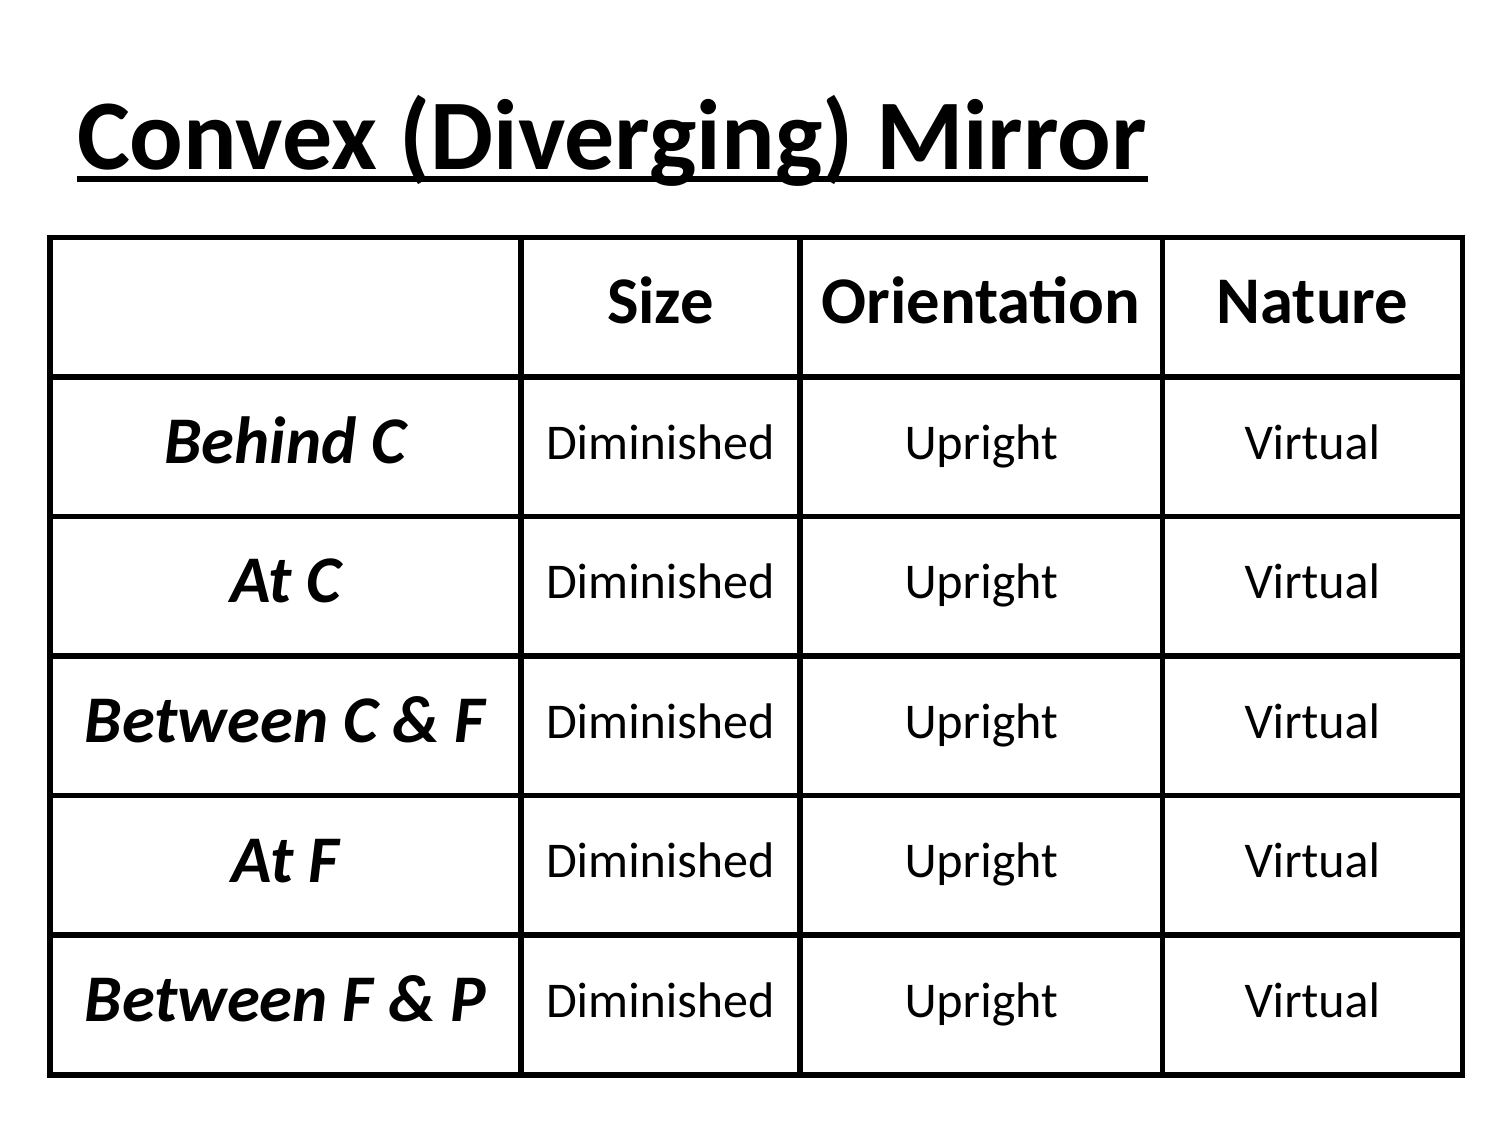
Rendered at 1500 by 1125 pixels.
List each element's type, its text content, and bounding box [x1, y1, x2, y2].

table_cell Upright [803, 380, 1160, 514]
table_cell Virtual [1165, 380, 1460, 514]
table_cell Virtual [1165, 938, 1460, 1072]
table_cell Diminished [524, 798, 797, 932]
table_cell Diminished [524, 659, 797, 793]
table_cell Virtual [1165, 798, 1460, 932]
table_cell Upright [803, 798, 1160, 932]
table_cell Virtual [1165, 519, 1460, 653]
table_header [53, 240, 518, 374]
table_cell Upright [803, 519, 1160, 653]
text_box Convex (Diverging) Mirror [62, 62, 1400, 198]
table_cell Virtual [1165, 659, 1460, 793]
table_header Nature [1165, 240, 1460, 374]
table_cell Diminished [524, 519, 797, 653]
table_cell Diminished [524, 938, 797, 1072]
table_cell Upright [803, 659, 1160, 793]
table_header Size [524, 240, 797, 374]
table_cell Upright [803, 938, 1160, 1072]
table_cell Diminished [524, 380, 797, 514]
table_cell Between C & F [53, 659, 518, 793]
table_cell Between F & P [53, 938, 518, 1072]
table_cell At F [53, 798, 518, 932]
table_cell Behind C [53, 380, 518, 514]
table_header Orientation [803, 240, 1160, 374]
table_cell At C [53, 519, 518, 653]
